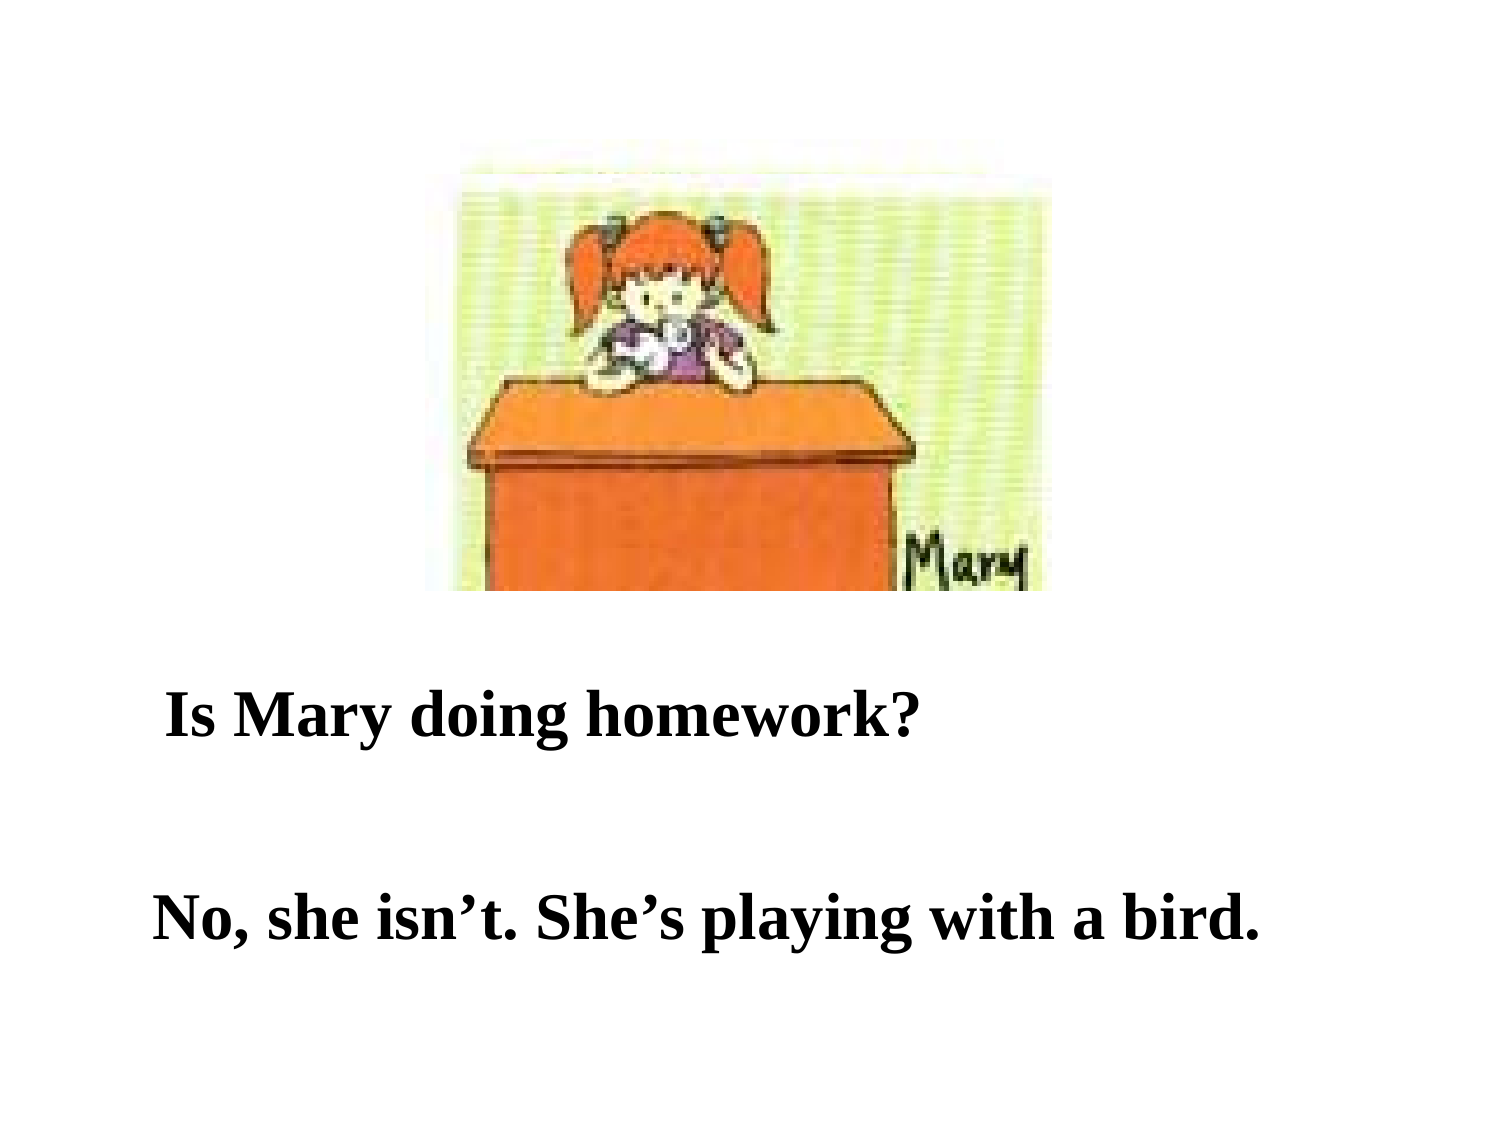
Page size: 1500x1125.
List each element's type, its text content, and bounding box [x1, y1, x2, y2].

text_box No, she isn’t. She’s playing with a bird. [137, 849, 1343, 961]
text_box Is Mary doing homework? [150, 662, 995, 758]
picture [424, 139, 1052, 591]
